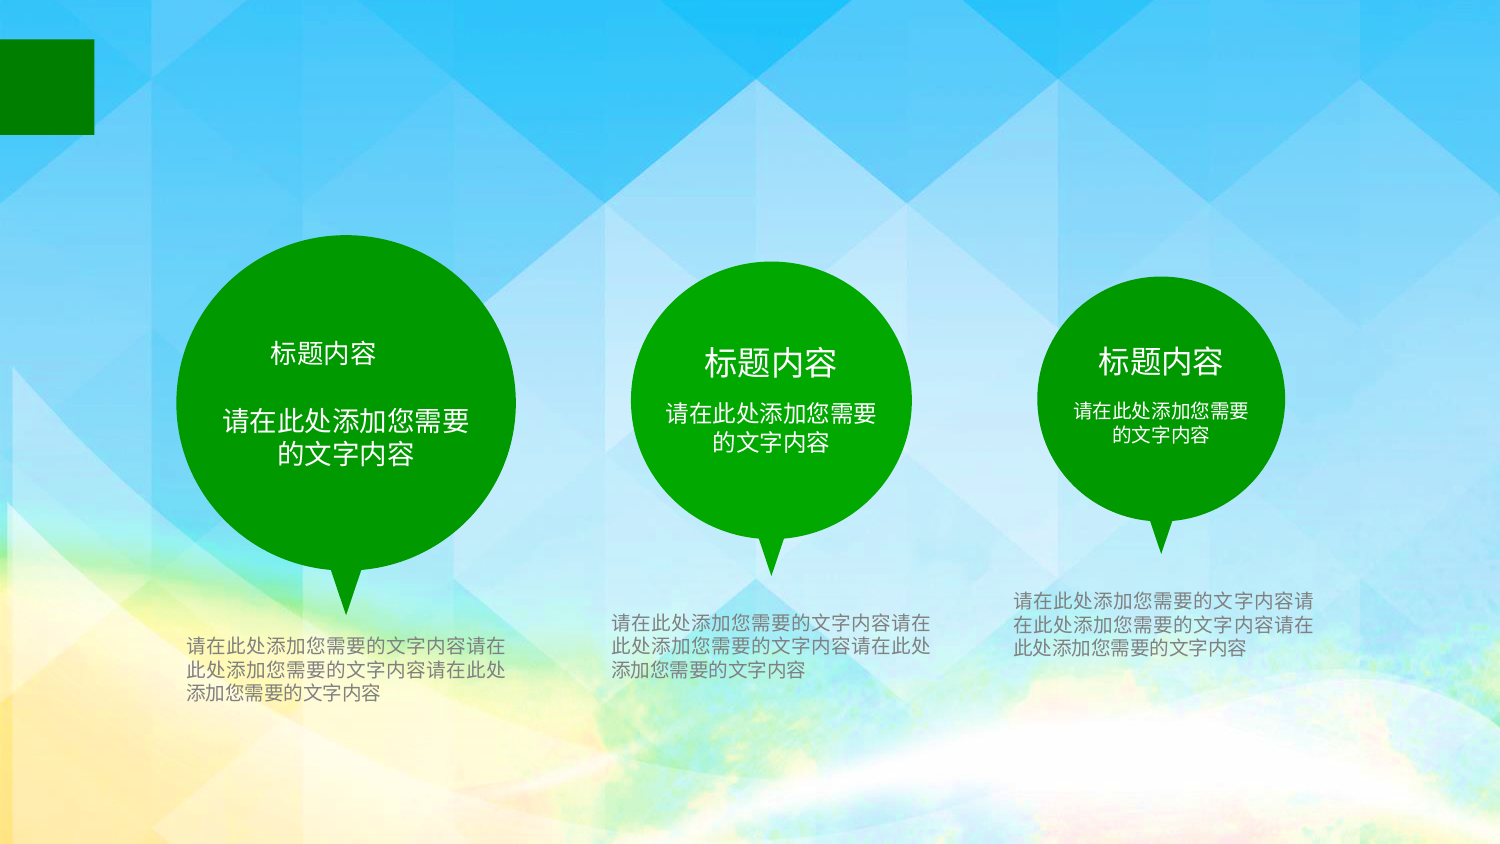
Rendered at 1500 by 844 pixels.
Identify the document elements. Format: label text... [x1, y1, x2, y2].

text_box 请在此处添加您需要的文字内容请在此处添加您需要的文字内容请在此处添加您需要的文字内容 [596, 603, 947, 689]
picture [0, 0, 1500, 844]
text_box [1037, 276, 1286, 555]
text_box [176, 234, 517, 616]
text_box 请在此处添加您需要的文字内容请在此处添加您需要的文字内容请在此处添加您需要的文字内容 [998, 581, 1329, 667]
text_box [630, 261, 913, 577]
text_box 请在此处添加您需要的文字内容请在此处添加您需要的文字内容请在此处添加您需要的文字内容 [171, 626, 521, 712]
